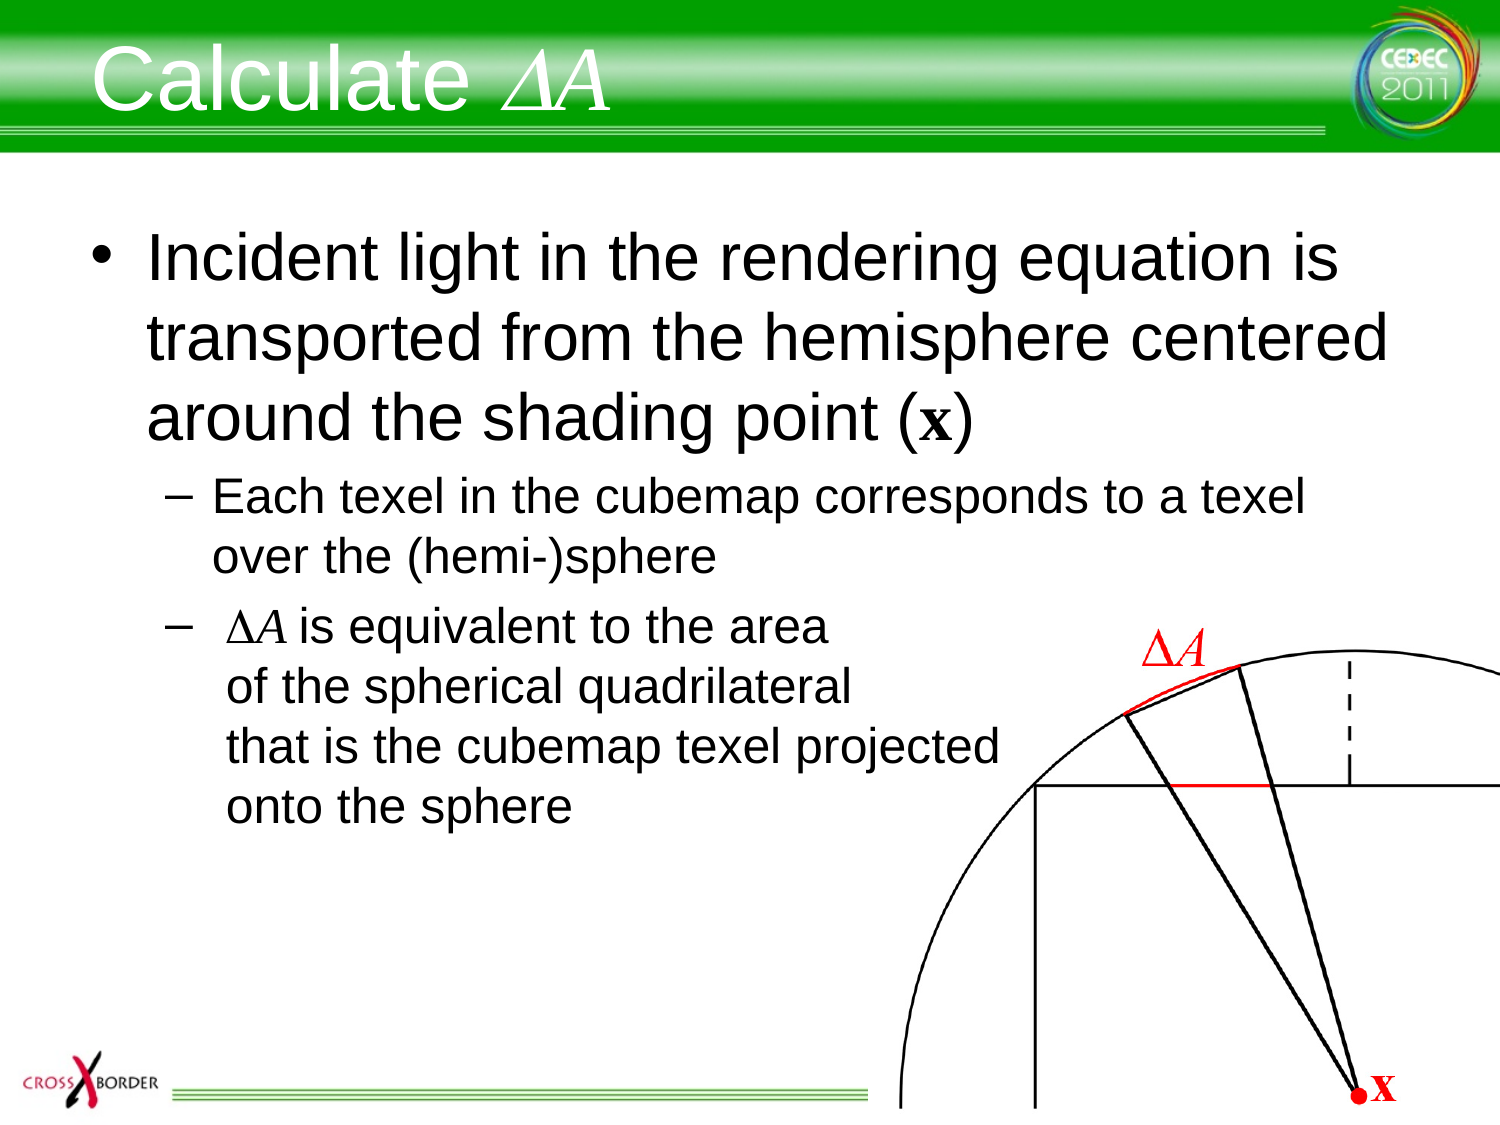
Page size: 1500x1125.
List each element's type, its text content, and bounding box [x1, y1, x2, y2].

title Calculate DA [74, 7, 1426, 140]
picture [0, 610, 1500, 1125]
list Incident light in the rendering equation is transported from the hemisphere centered around the shading point (x) Each texel in the cubemap corresponds to a texel over the (hemi-)sphere DA is equivalent to the area of the spherical quadrilateral that is the cubemap texel projected onto the sphere [74, 206, 1426, 993]
picture [0, 0, 1500, 155]
